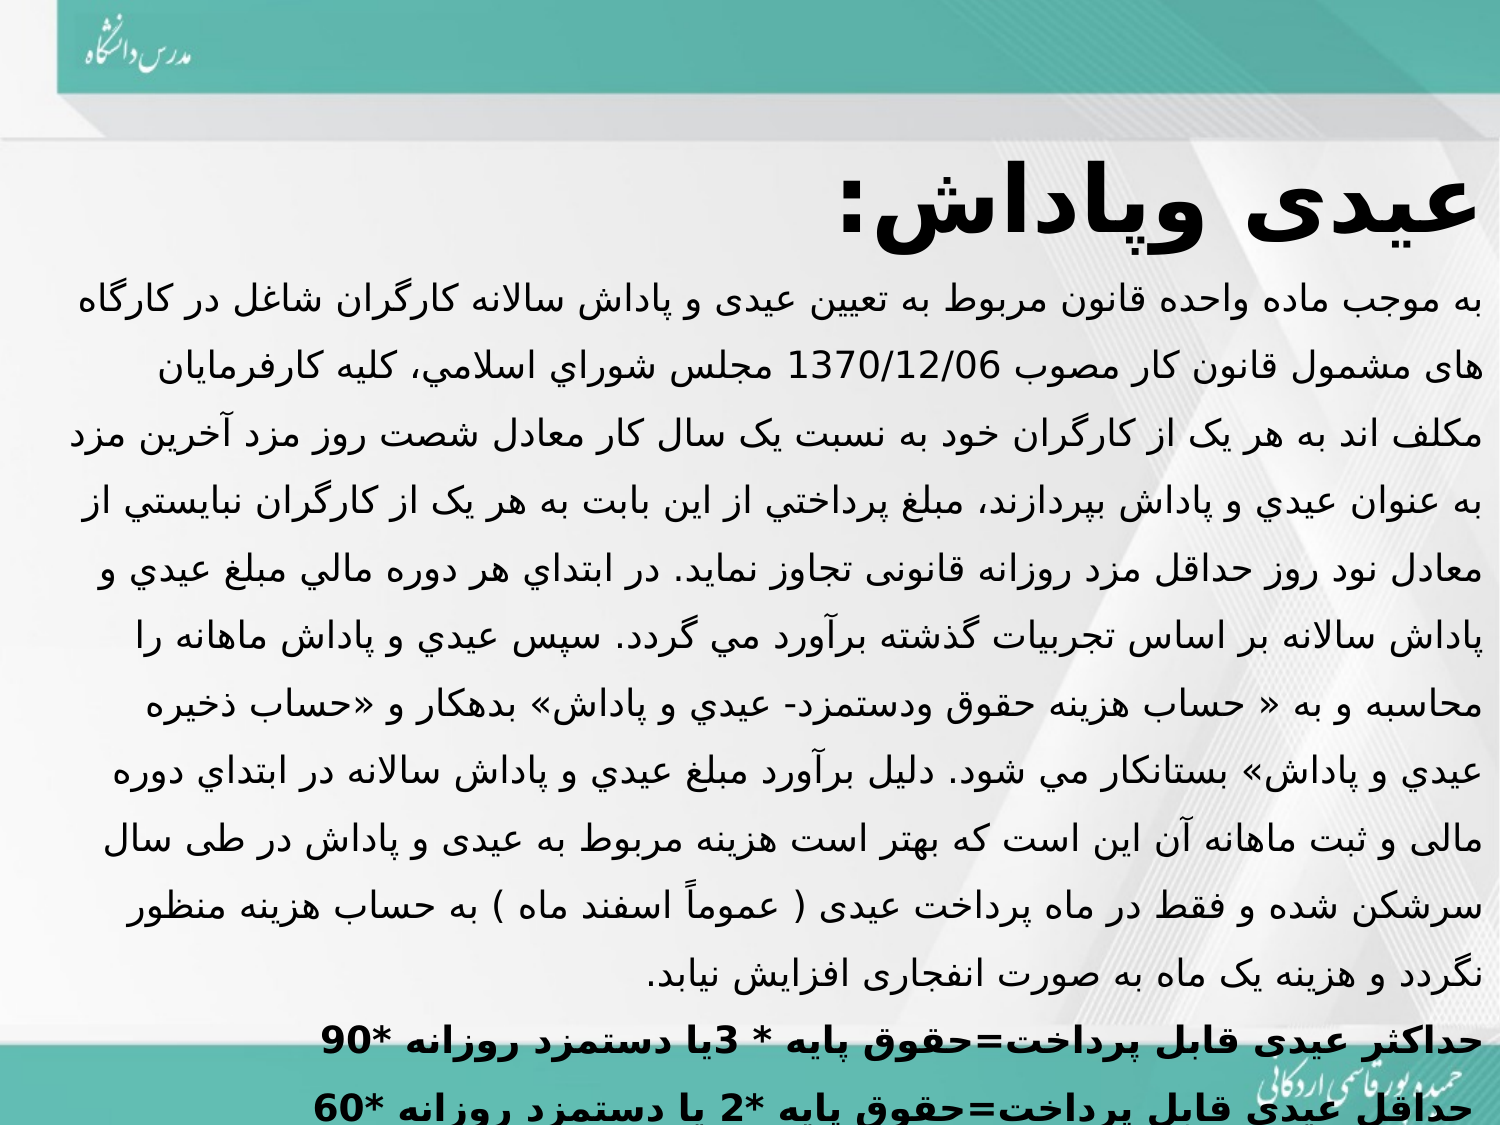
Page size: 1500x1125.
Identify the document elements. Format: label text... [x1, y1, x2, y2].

picture [0, 0, 1500, 1125]
title عیدی وپاداش: به موجب ماده واحده قانون مربوط به تعیین عیدی و پاداش سالانه کارگران شاغل در کارگاه های مشمول قانون کار مصوب 1370/12/06 مجلس شوراي اسلامي، کليه کارفرمايان مکلف اند به هر یک از کارگران خود به نسبت يک سال کار معادل شصت روز مزد آخرین مزد به عنوان عيدي و پاداش بپردازند، مبلغ پرداختي از اين بابت به هر يک از کارگران نبايستي از معادل نود روز حداقل مزد روزانه قانونی تجاوز نمايد. در ابتداي هر دوره مالي مبلغ عيدي و پاداش سالانه بر اساس تجربيات گذشته برآورد مي گردد. سپس عيدي و پاداش ماهانه را محاسبه و به « حساب هزينه حقوق ودستمزد- عيدي و پاداش» بدهکار و «حساب ذخيره عيدي و پاداش» بستانکار مي شود. دليل برآورد مبلغ عيدي و پاداش سالانه در ابتداي دوره مالی و ثبت ماهانه آن این است که بهتر است هزینه مربوط به عیدی و پاداش در طی سال سرشکن شده و فقط در ماه پرداخت عیدی ( عموماً اسفند ماه ) به حساب هزینه منظور نگردد و هزینه یک ماه به صورت انفجاری افزایش نیابد. حداکثر عیدی قابل پرداخت=حقوق پایه * 3یا دستمزد روزانه *90 حداقل عیدی قابل پرداخت=حقوق پایه *2 یا دستمزد روزانه *60 [41, 0, 1500, 1083]
